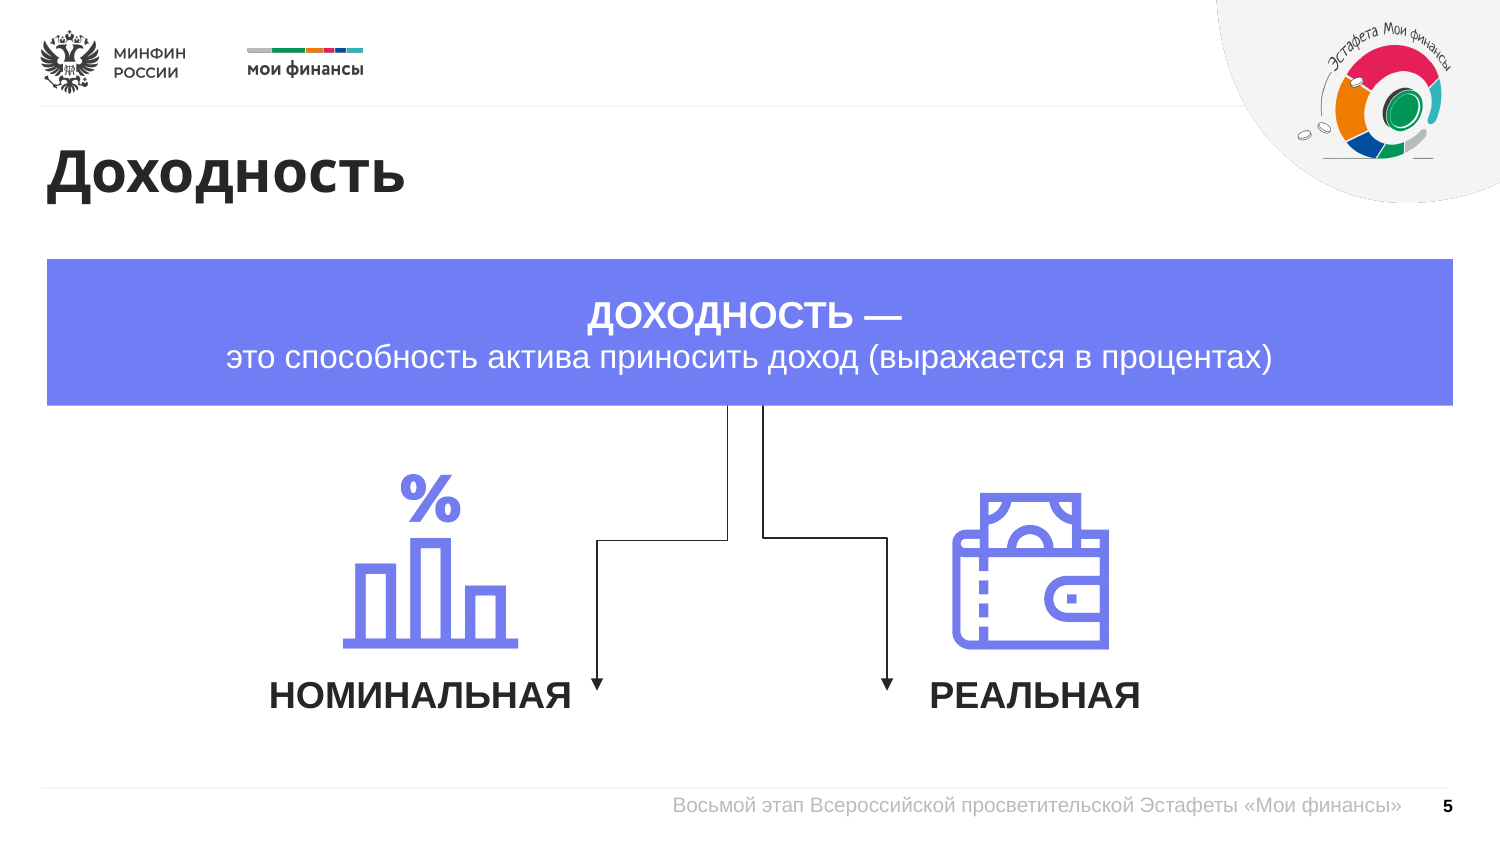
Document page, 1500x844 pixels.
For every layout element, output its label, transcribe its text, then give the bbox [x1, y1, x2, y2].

text_box РЕАЛЬНАЯ [787, 665, 1283, 722]
picture [948, 488, 1112, 652]
picture [247, 48, 363, 78]
picture [338, 469, 522, 652]
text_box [671, 475, 979, 601]
text_box [47, 259, 1453, 406]
text_box Доходность [47, 142, 750, 204]
slide_number 5 [1402, 794, 1453, 844]
picture [40, 30, 185, 94]
text_box ДОХОДНОСТЬ — это способность актива приносить доход (выражается в процентах) [133, 285, 1367, 382]
text_box НОМИНАЛЬНАЯ [173, 665, 669, 722]
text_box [511, 474, 672, 606]
picture [1216, 0, 1500, 203]
